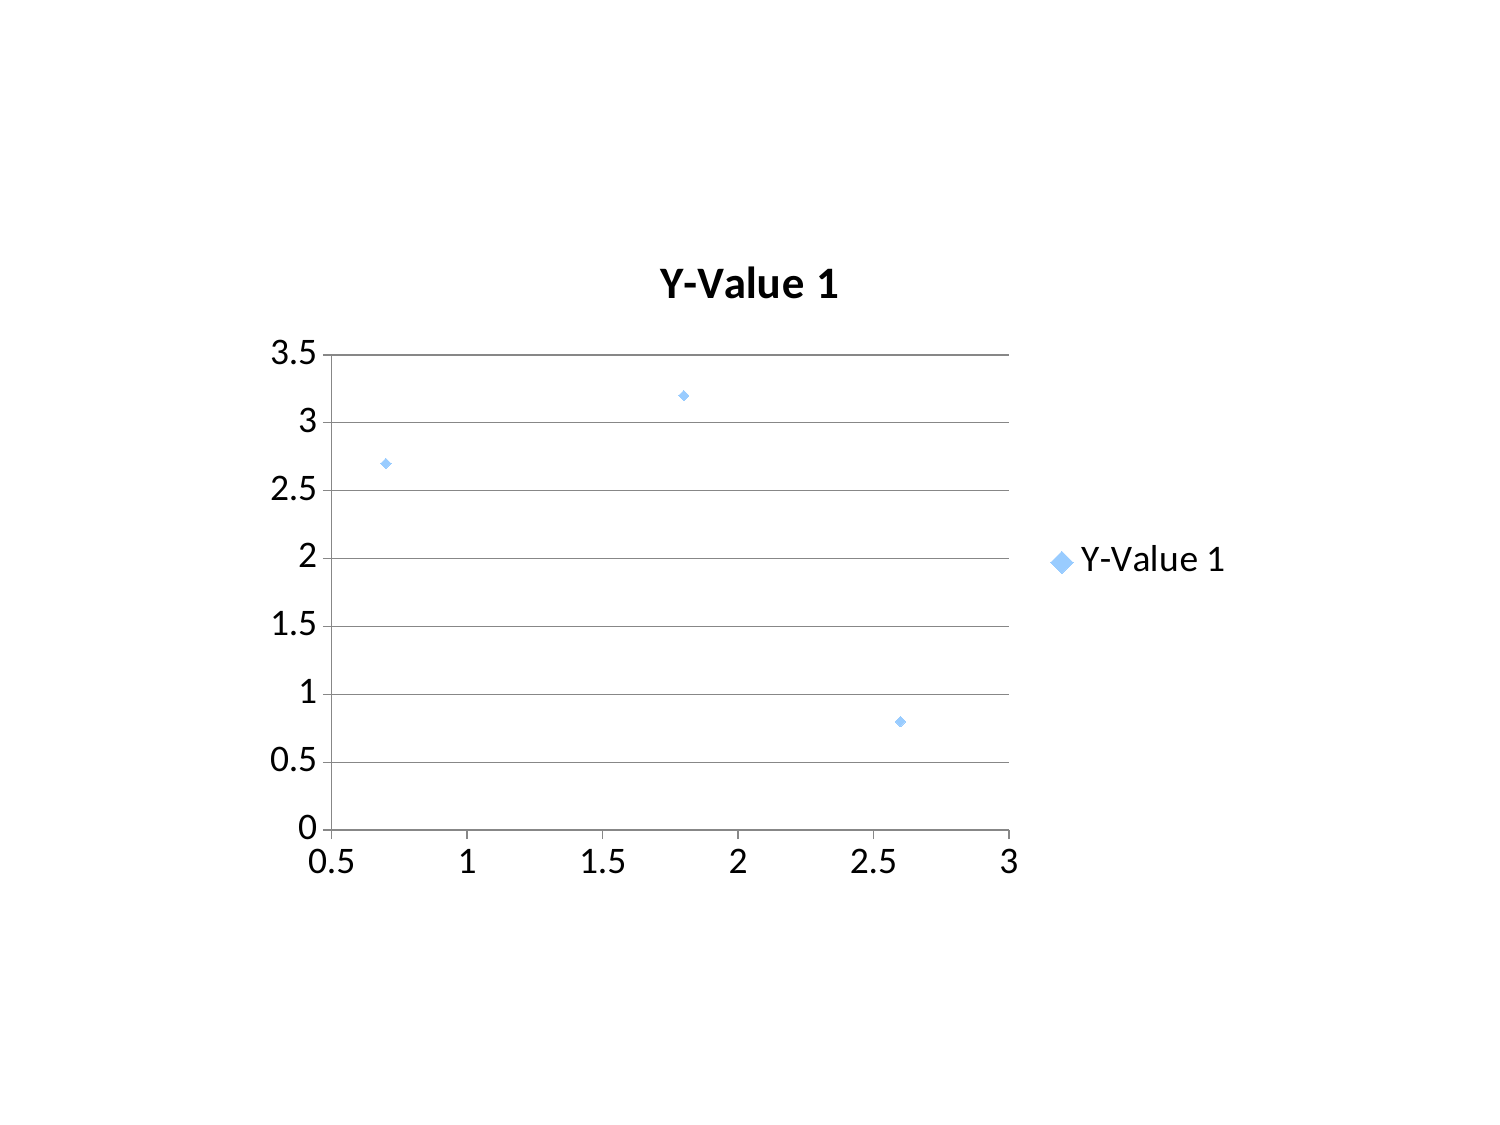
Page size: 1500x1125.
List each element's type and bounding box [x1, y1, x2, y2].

chart [249, 228, 1251, 897]
